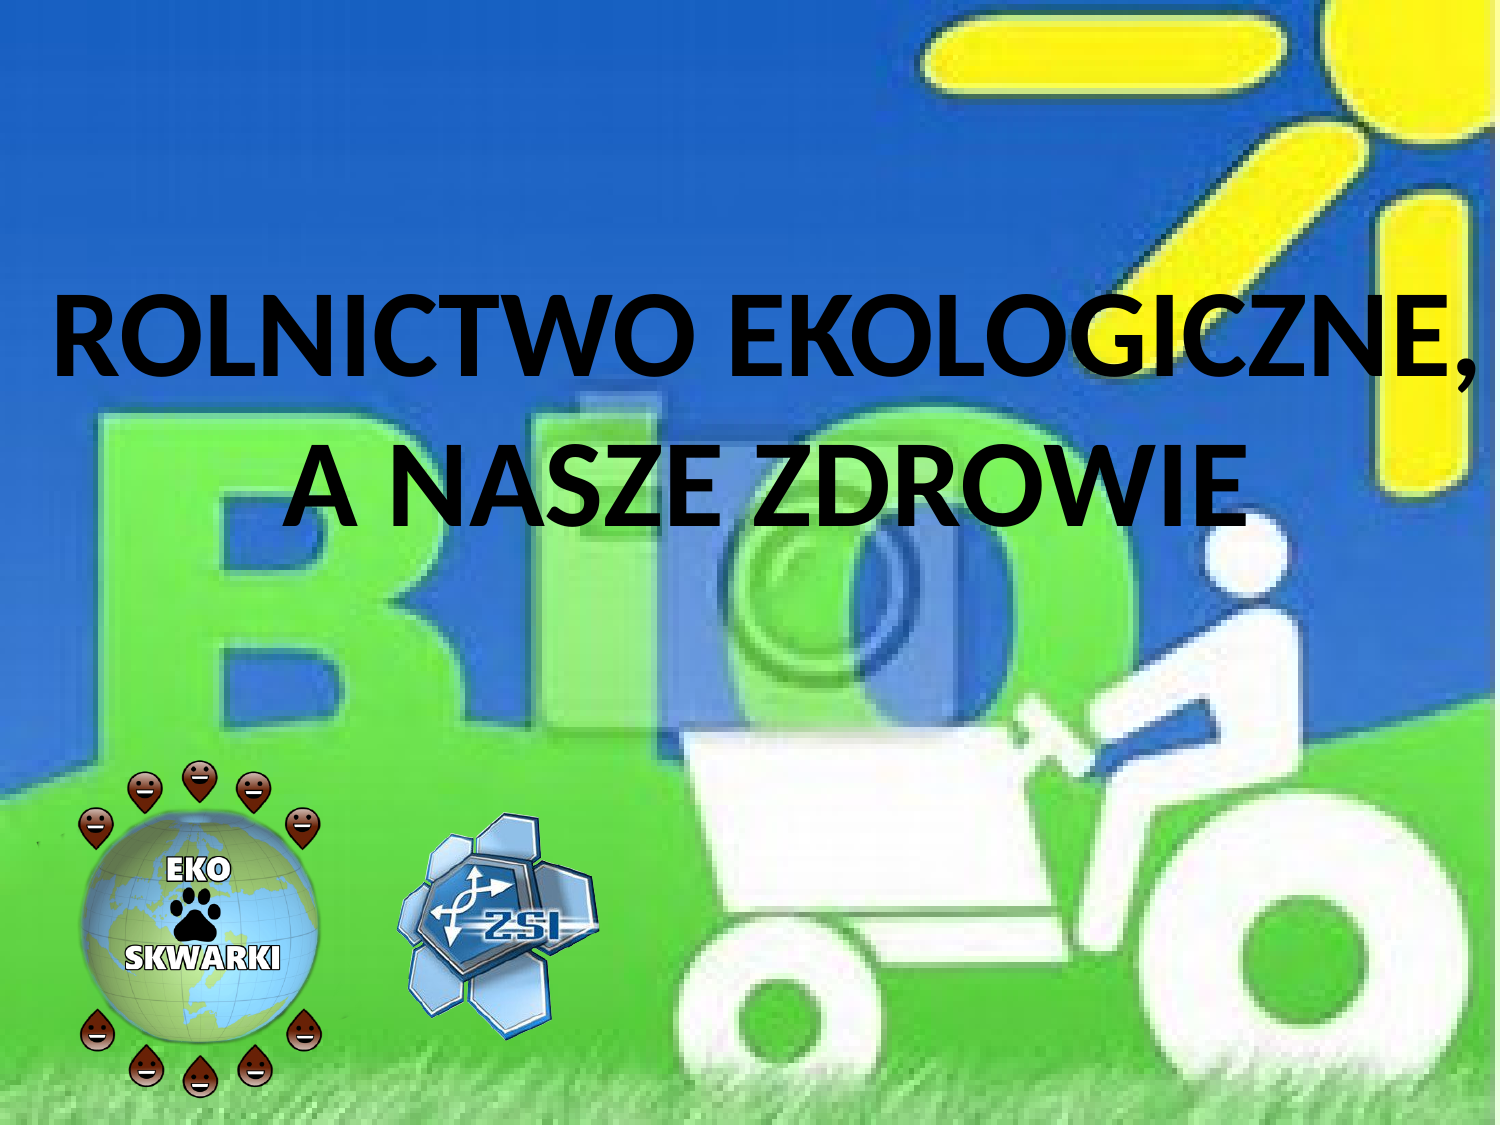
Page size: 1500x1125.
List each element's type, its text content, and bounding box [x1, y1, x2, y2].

picture [0, 0, 1500, 1125]
text_box Rolnictwo ekologiczne, A nasze zdrowie [35, 243, 1499, 559]
